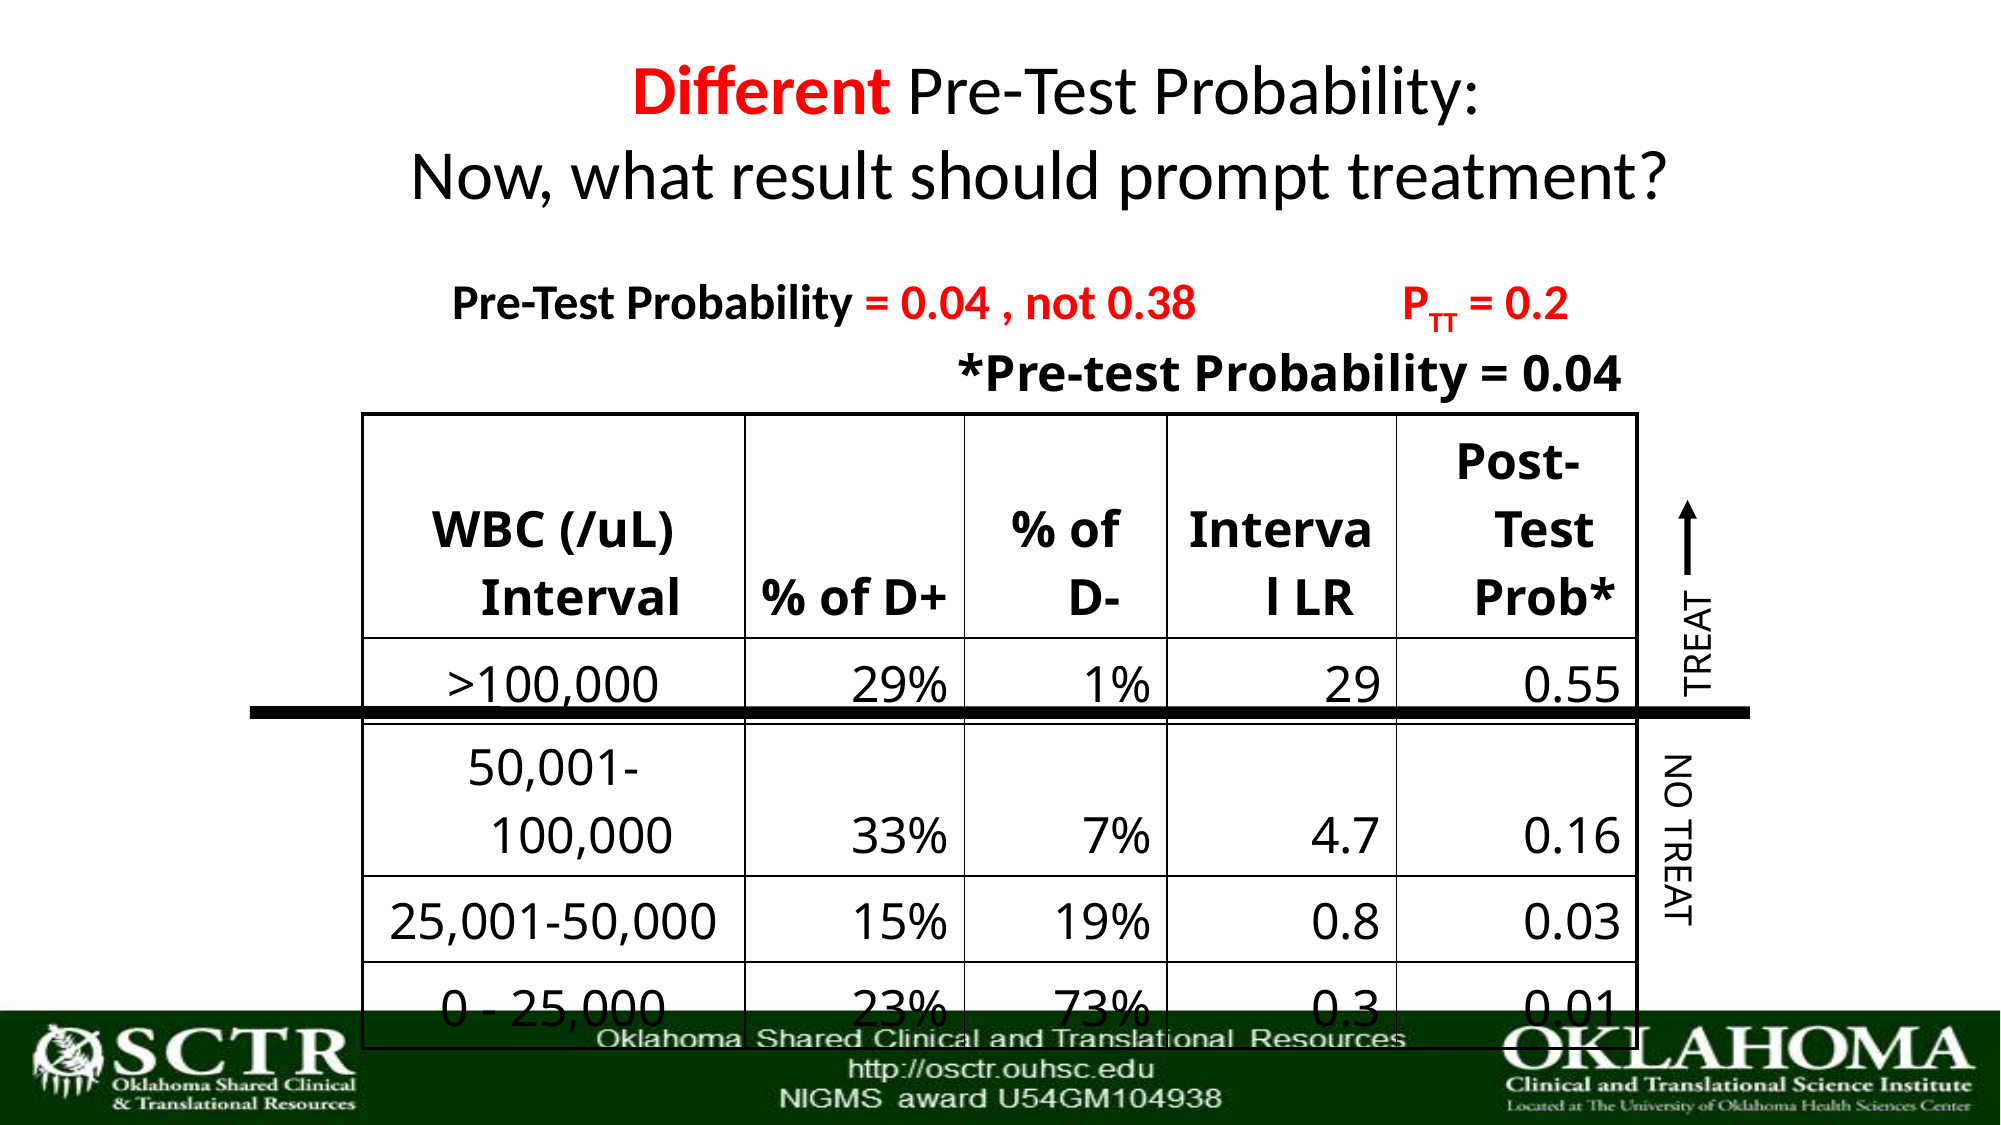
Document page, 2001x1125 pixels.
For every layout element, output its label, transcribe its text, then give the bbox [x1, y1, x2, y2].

table_cell 0.01 [1397, 963, 1635, 1047]
table_cell 29% [746, 639, 964, 712]
table_cell 15% [746, 877, 964, 961]
table_cell 0.16 [1397, 725, 1635, 875]
table_cell 0 - 25,000 [364, 963, 744, 1047]
table_cell 0.03 [1397, 877, 1635, 961]
table_cell 29 [1168, 639, 1396, 712]
table_cell 1% [965, 713, 1166, 723]
table_cell WBC (/uL) Interval [364, 416, 744, 637]
table_cell 0.55 [1397, 713, 1635, 723]
text_box Pre-Test Probability = 0.04 , not 0.38 [437, 262, 1275, 338]
table_cell 29% [746, 713, 964, 723]
table_header *Pre-test Probability = 0.04 [362, 308, 1637, 412]
table_cell Post-Test Prob* [1397, 416, 1635, 637]
text_box TREAT [1649, 399, 1726, 713]
picture [0, 0, 2001, 1125]
table_cell 4.7 [1168, 725, 1396, 875]
table_cell % of D- [965, 416, 1166, 637]
text_box NO TREAT [1649, 737, 1726, 963]
table_cell 29 [1168, 713, 1396, 723]
table_cell 0.3 [1168, 963, 1396, 1047]
table_cell 7% [965, 725, 1166, 875]
table_cell >100,000 [364, 639, 744, 712]
table_cell Interval LR [1168, 416, 1396, 637]
table_cell 50,001-100,000 [364, 725, 744, 875]
table_cell 25,001-50,000 [364, 877, 744, 961]
table_cell 0.8 [1168, 877, 1396, 961]
table_cell 0.55 [1397, 639, 1635, 712]
table_cell 23% [746, 963, 964, 1047]
table_cell >100,000 [364, 713, 744, 723]
table_cell 19% [965, 877, 1166, 961]
table_cell 73% [965, 963, 1166, 1047]
table_cell % of D+ [746, 416, 964, 637]
title Different Pre-Test Probability: Now, what result should prompt treatment? [324, 24, 1726, 233]
table_cell 1% [965, 639, 1166, 712]
text_box [1681, 499, 1694, 575]
text_box PTT = 0.2 [1387, 262, 1688, 346]
table_cell 33% [746, 725, 964, 875]
